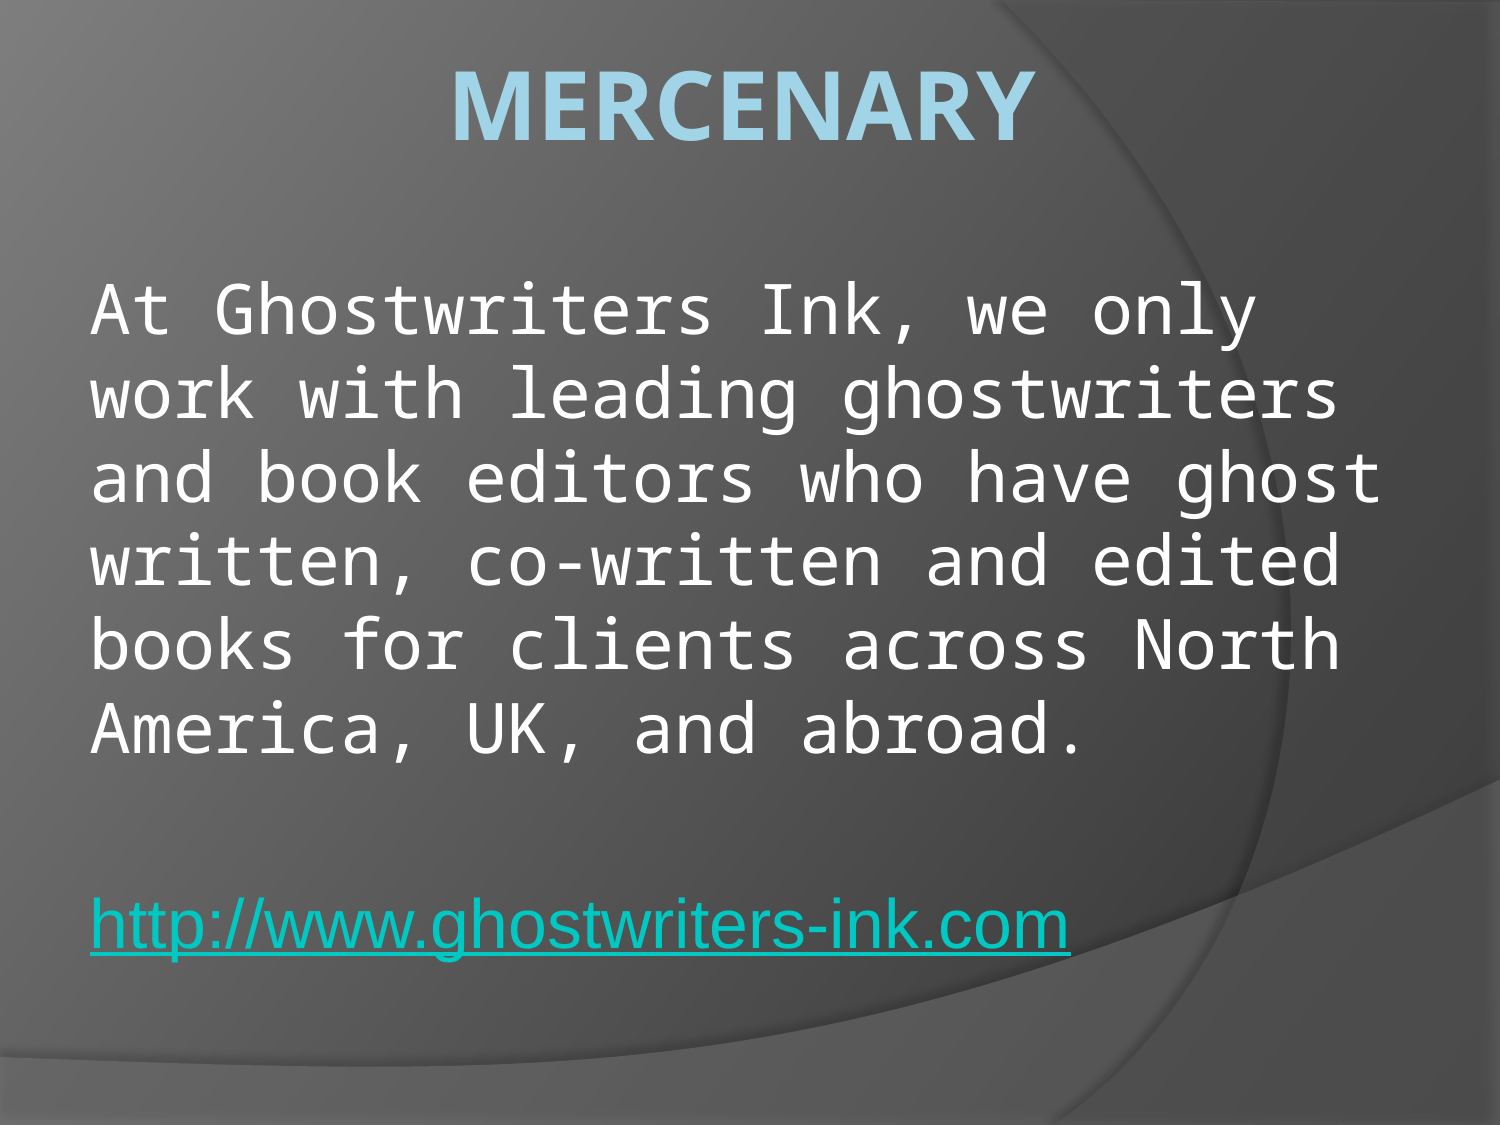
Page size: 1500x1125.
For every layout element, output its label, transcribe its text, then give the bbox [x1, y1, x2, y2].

subtitle At Ghostwriters Ink, we only work with leading ghostwriters and book editors who have ghost written, co-written and edited books for clients across North America, UK, and abroad. http://www.ghostwriters-ink.com [75, 187, 1400, 963]
title Mercenary [275, 37, 1209, 178]
